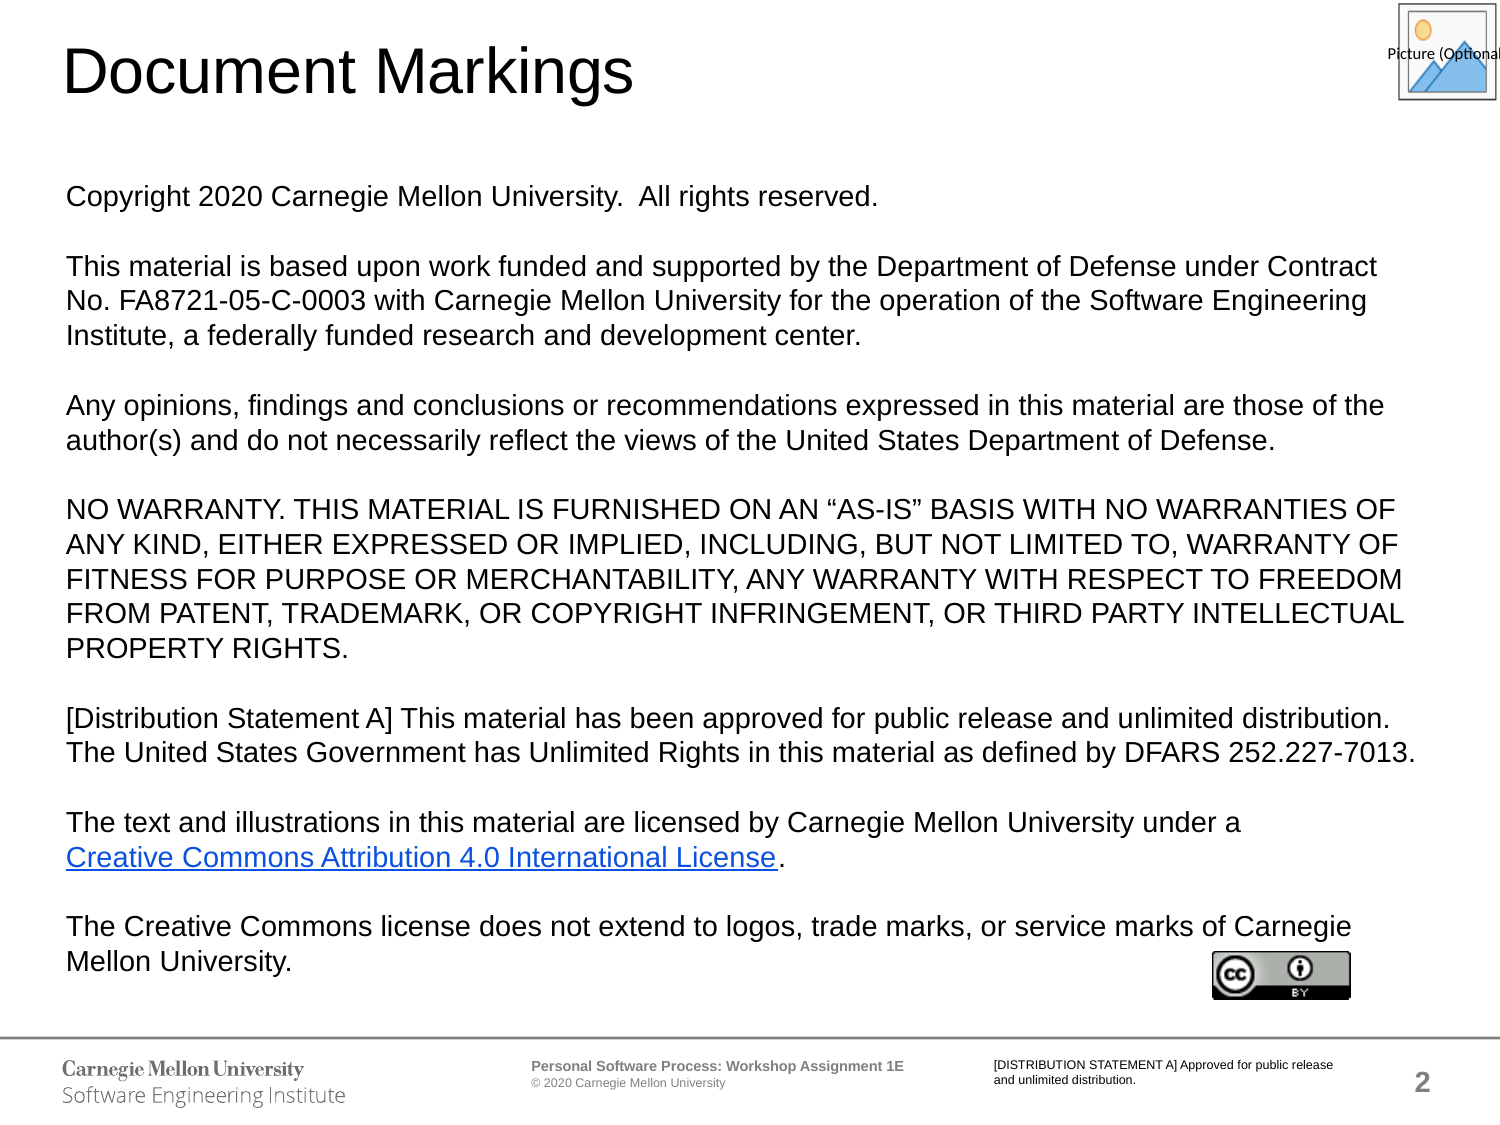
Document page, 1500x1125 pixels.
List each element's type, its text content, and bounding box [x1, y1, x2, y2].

picture [1394, 0, 1500, 105]
title Document Markings [62, 91, 1338, 182]
text_box [0, 0, 1394, 91]
picture [1212, 951, 1351, 1000]
list Copyright 2020 Carnegie Mellon University. All rights reserved. This material is based upon work funded and supported by the Department of Defense under Contract No. FA8721-05-C-0003 with Carnegie Mellon University for the operation of the Software Engineering Institute, a federally funded research and development center. Any opinions, findings and conclusions or recommendations expressed in this material are those of the author(s) and do not necessarily reflect the views of the United States Department of Defense. NO WARRANTY. THIS MATERIAL IS FURNISHED ON AN “AS-IS” BASIS WITH NO WARRANTIES OF ANY KIND, EITHER EXPRESSED OR IMPLIED, INCLUDING, BUT NOT LIMITED TO, WARRANTY OF FITNESS FOR PURPOSE OR MERCHANTABILITY, ANY WARRANTY WITH RESPECT TO FREEDOM FROM PATENT, TRADEMARK, OR COPYRIGHT INFRINGEMENT, OR THIRD PARTY INTELLECTUAL PROPERTY RIGHTS. [Distribution Statement A] This material has been approved for public release and unlimited distribution. The United States Government has Unlimited Rights in this material as defined by DFARS 252.227-7013. The text and illustrations in this material are licensed by Carnegie Mellon University under a Creative Commons Attribution 4.0 International License. The Creative Commons license does not extend to logos, trade marks, or service marks of Carnegie Mellon University. [65, 177, 1431, 1000]
